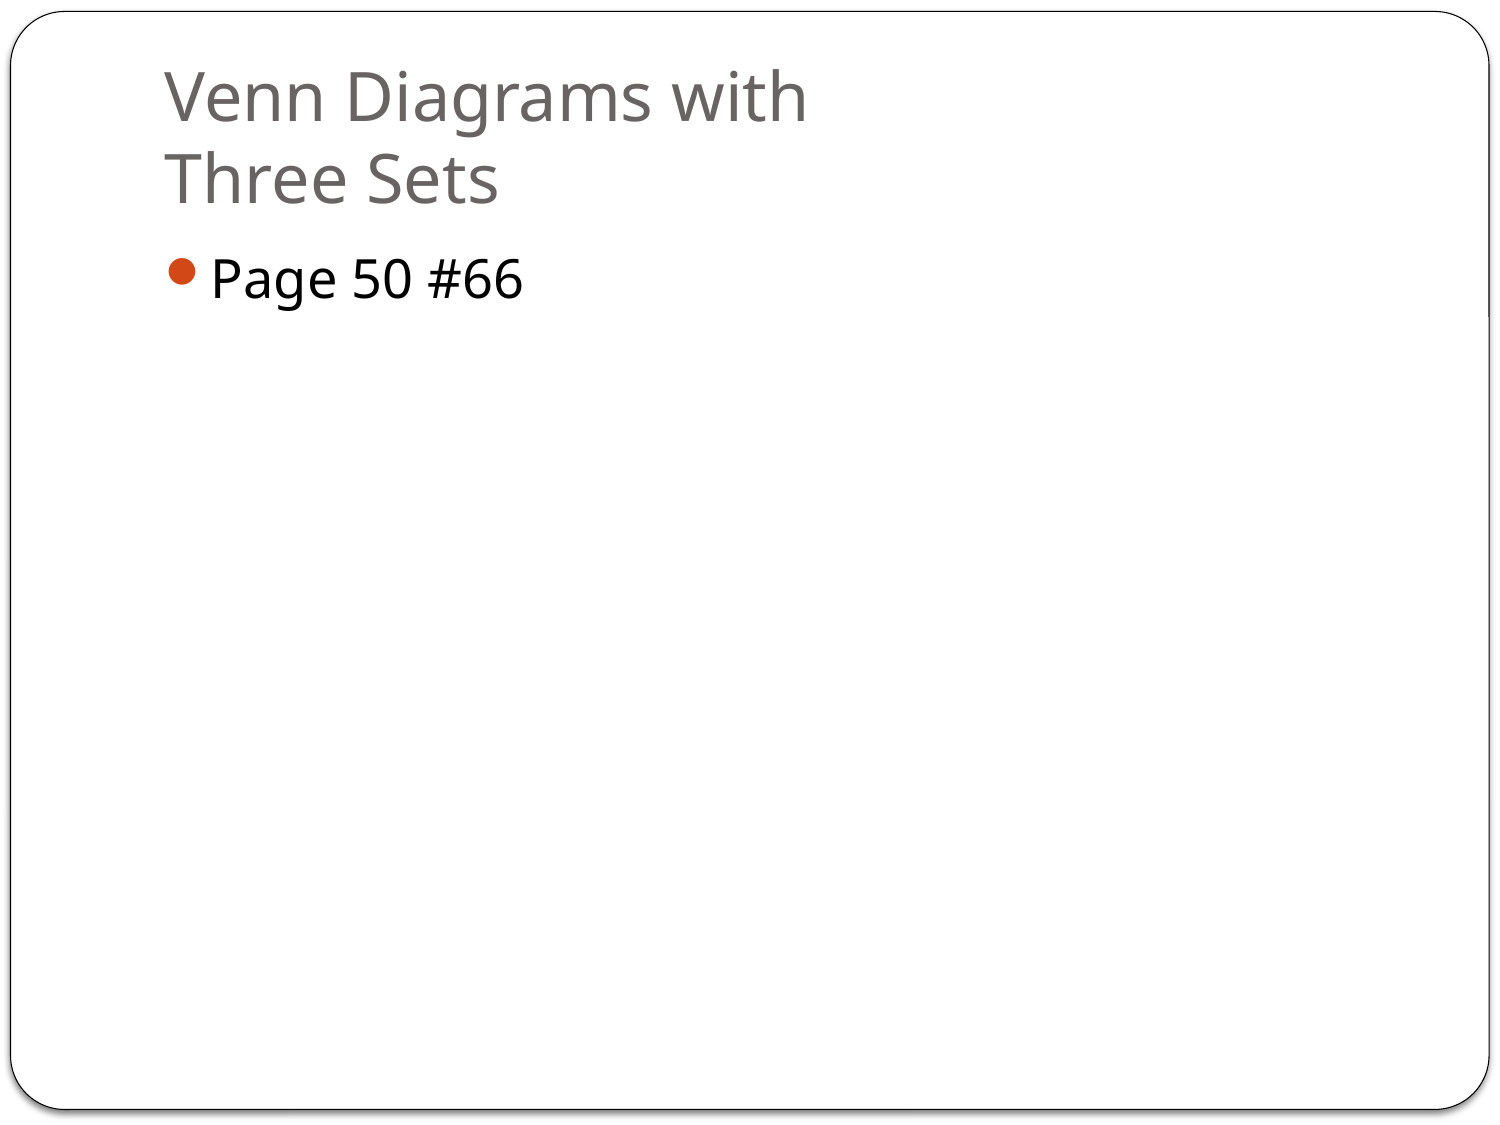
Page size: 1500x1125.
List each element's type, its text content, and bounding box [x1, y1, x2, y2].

title Venn Diagrams with Three Sets [150, 45, 1425, 233]
list Page 50 #66 [150, 237, 1425, 988]
